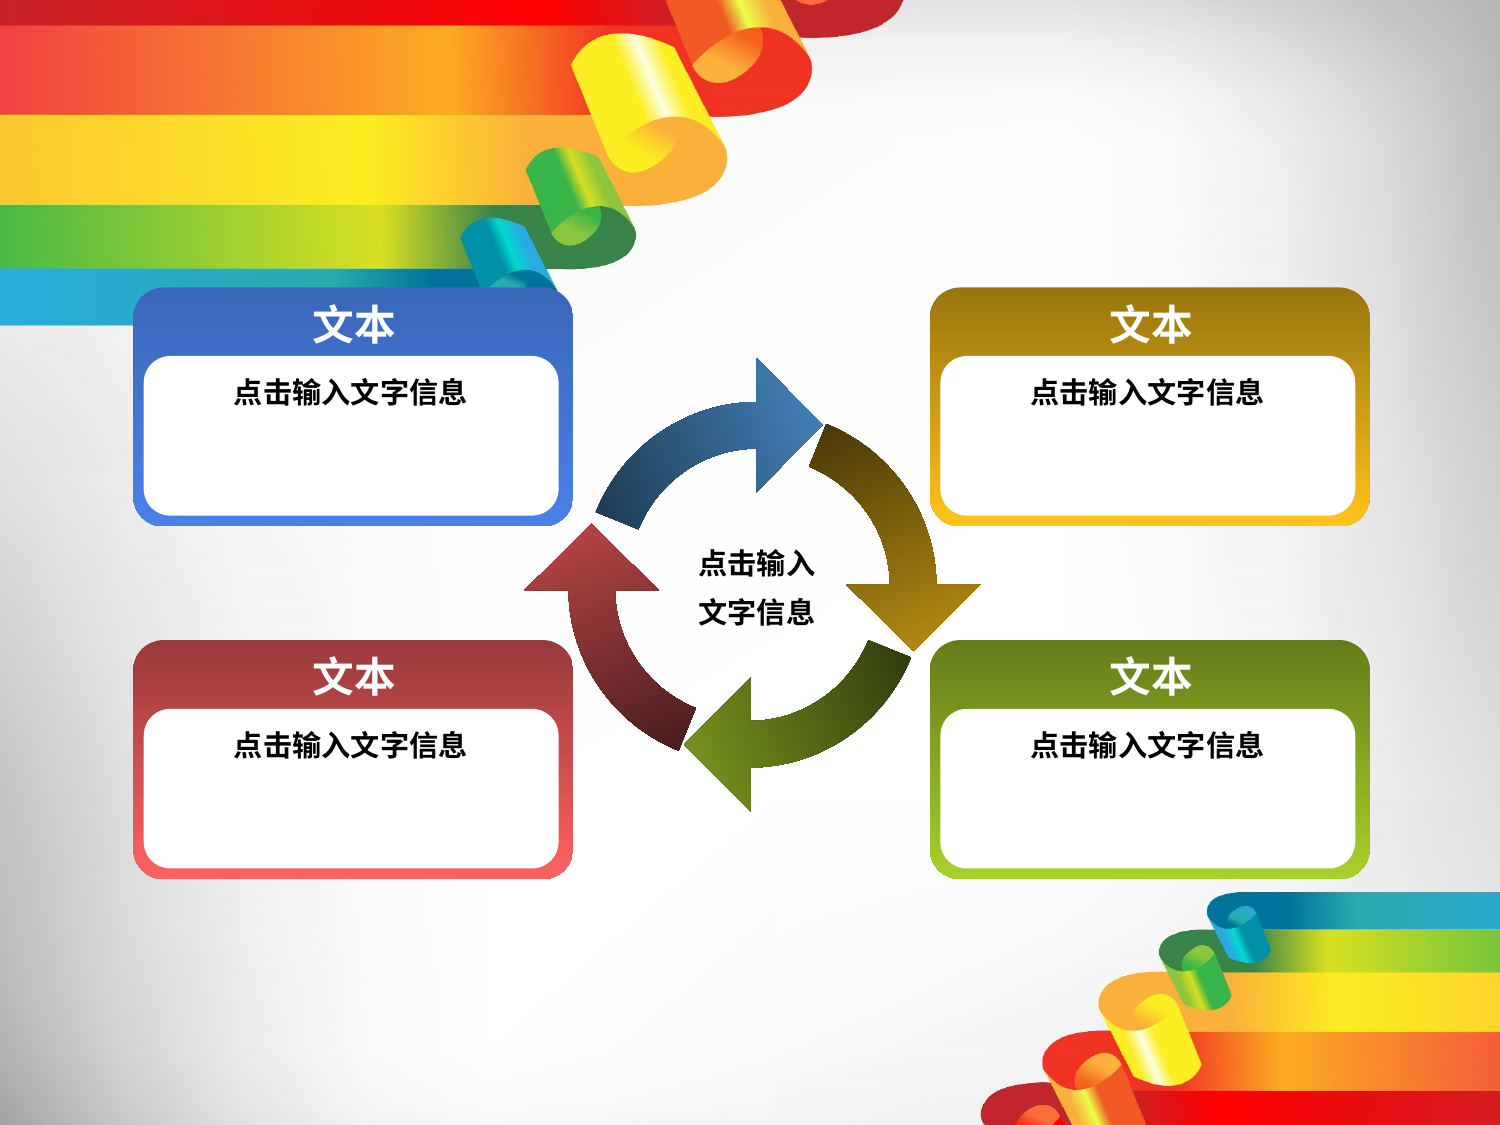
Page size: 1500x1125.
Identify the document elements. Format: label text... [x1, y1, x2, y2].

text_box [143, 708, 559, 869]
text_box 文本 [1028, 291, 1275, 356]
text_box [133, 640, 574, 880]
text_box [929, 287, 1370, 527]
text_box 点击输入文字信息 [948, 367, 1347, 417]
text_box 文本 [231, 291, 478, 356]
text_box [929, 640, 1370, 880]
text_box [940, 708, 1356, 869]
text_box [143, 355, 559, 516]
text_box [568, 401, 937, 768]
text_box 点击输入文字信息 [151, 367, 550, 417]
text_box [940, 355, 1356, 516]
text_box 点击输入文字信息 [948, 720, 1347, 770]
text_box 文本 [1028, 643, 1275, 709]
picture [0, 0, 1500, 1125]
text_box [133, 287, 574, 527]
text_box 点击输入文字信息 [151, 720, 550, 770]
text_box 文本 [231, 643, 478, 709]
